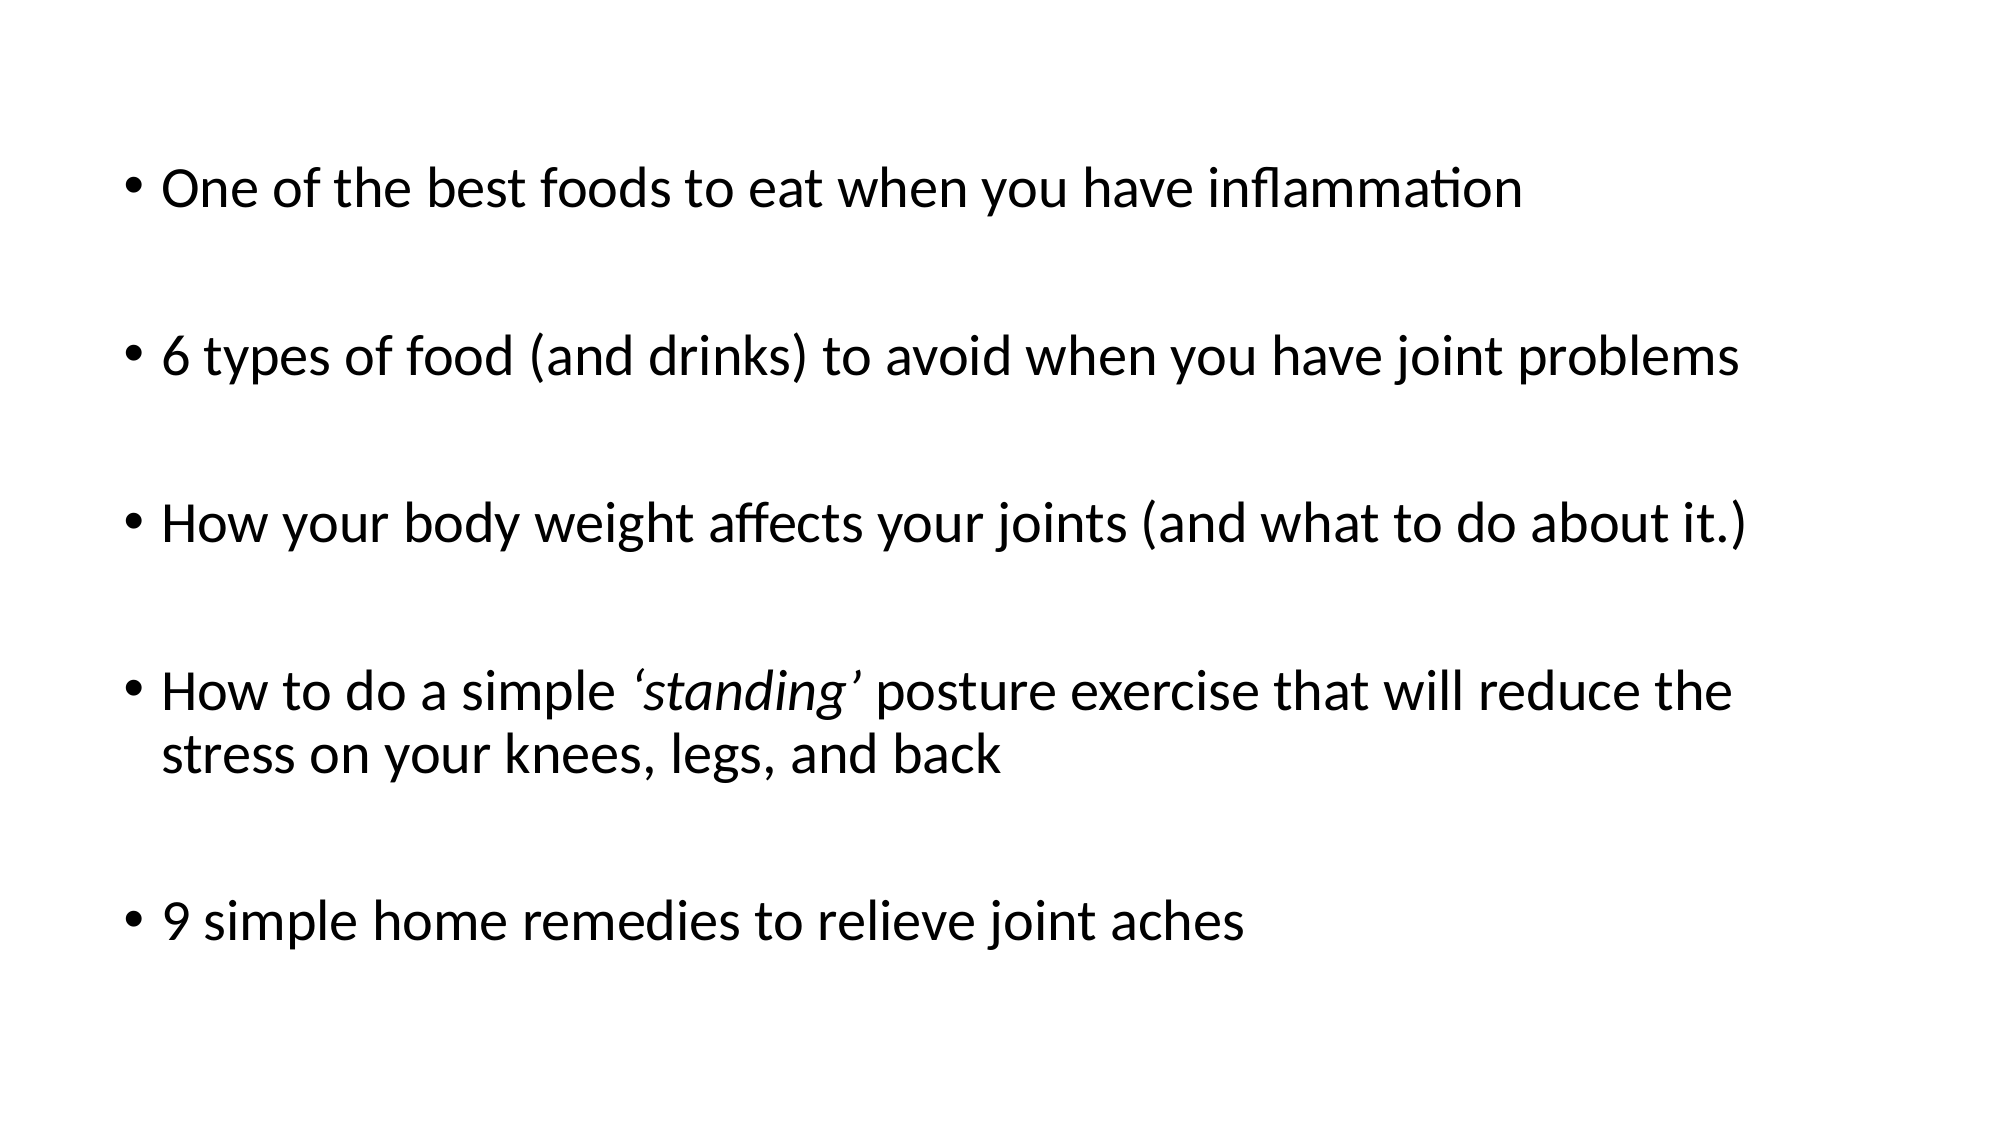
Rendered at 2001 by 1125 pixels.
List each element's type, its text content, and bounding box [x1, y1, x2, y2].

list One of the best foods to eat when you have inflammation 6 types of food (and drinks) to avoid when you have joint problems How your body weight affects your joints (and what to do about it.) How to do a simple ‘standing’ posture exercise that will reduce the stress on your knees, legs, and back 9 simple home remedies to relieve joint aches [108, 149, 1834, 864]
